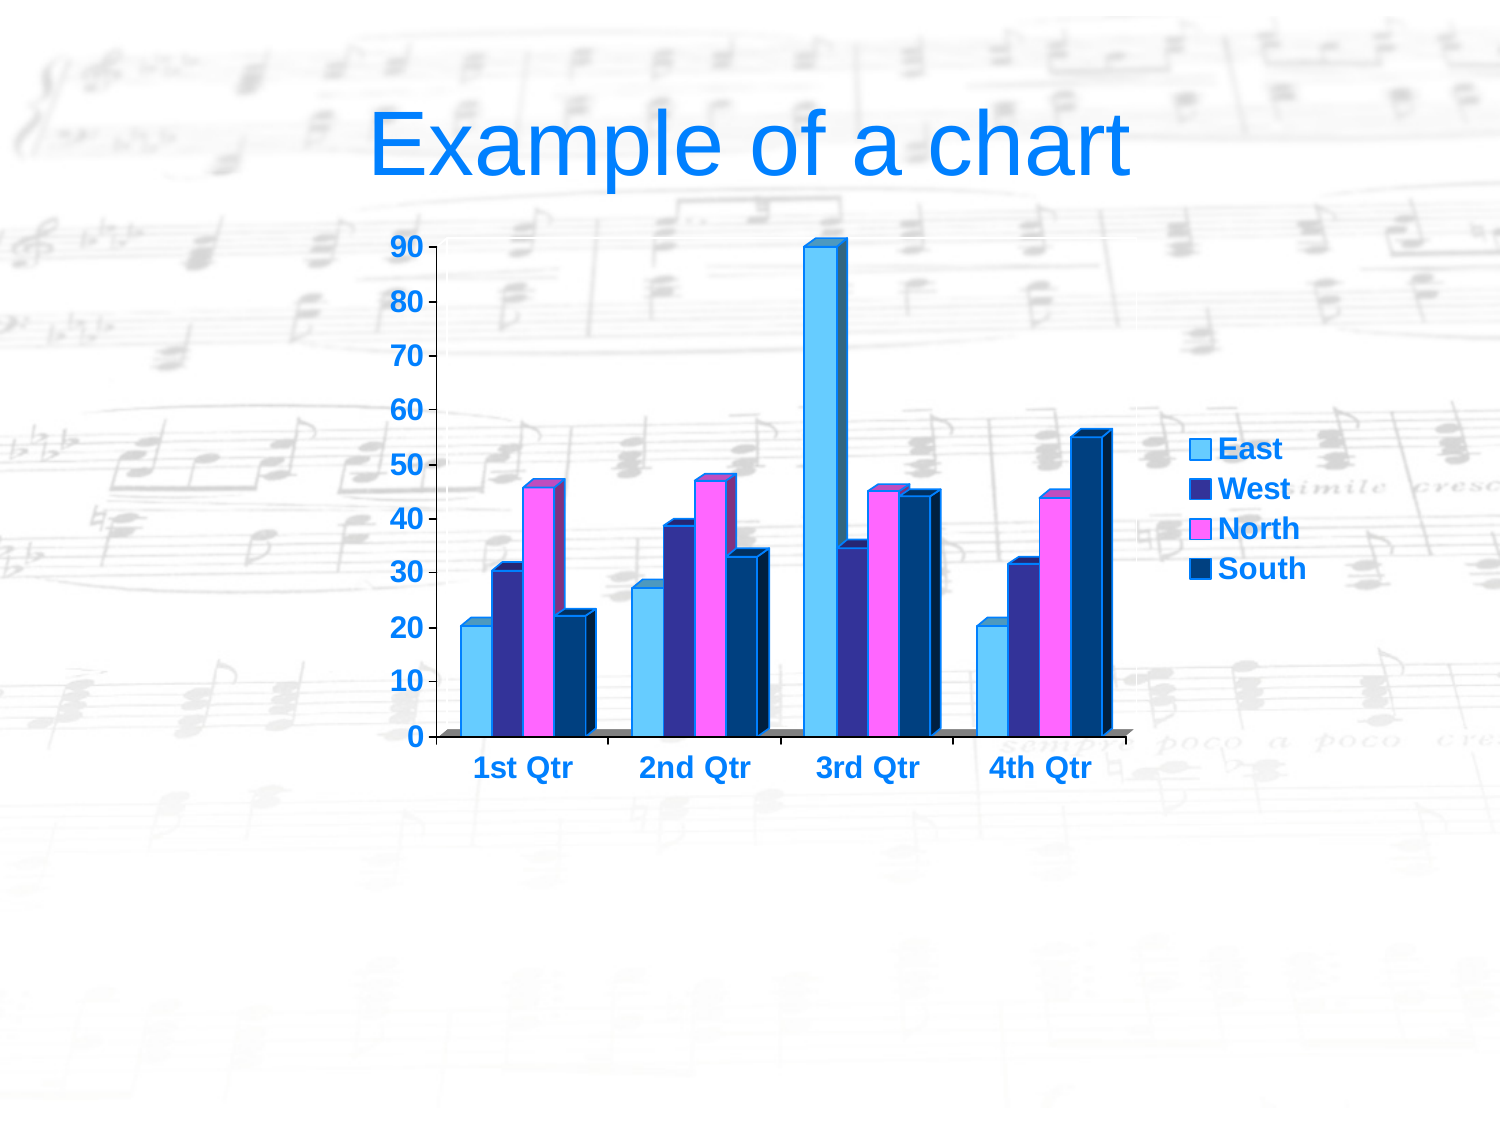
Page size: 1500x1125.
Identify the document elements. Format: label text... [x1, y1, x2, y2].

picture [0, 16, 1500, 1108]
title Example of a chart [75, 45, 1425, 233]
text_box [332, 199, 1328, 817]
